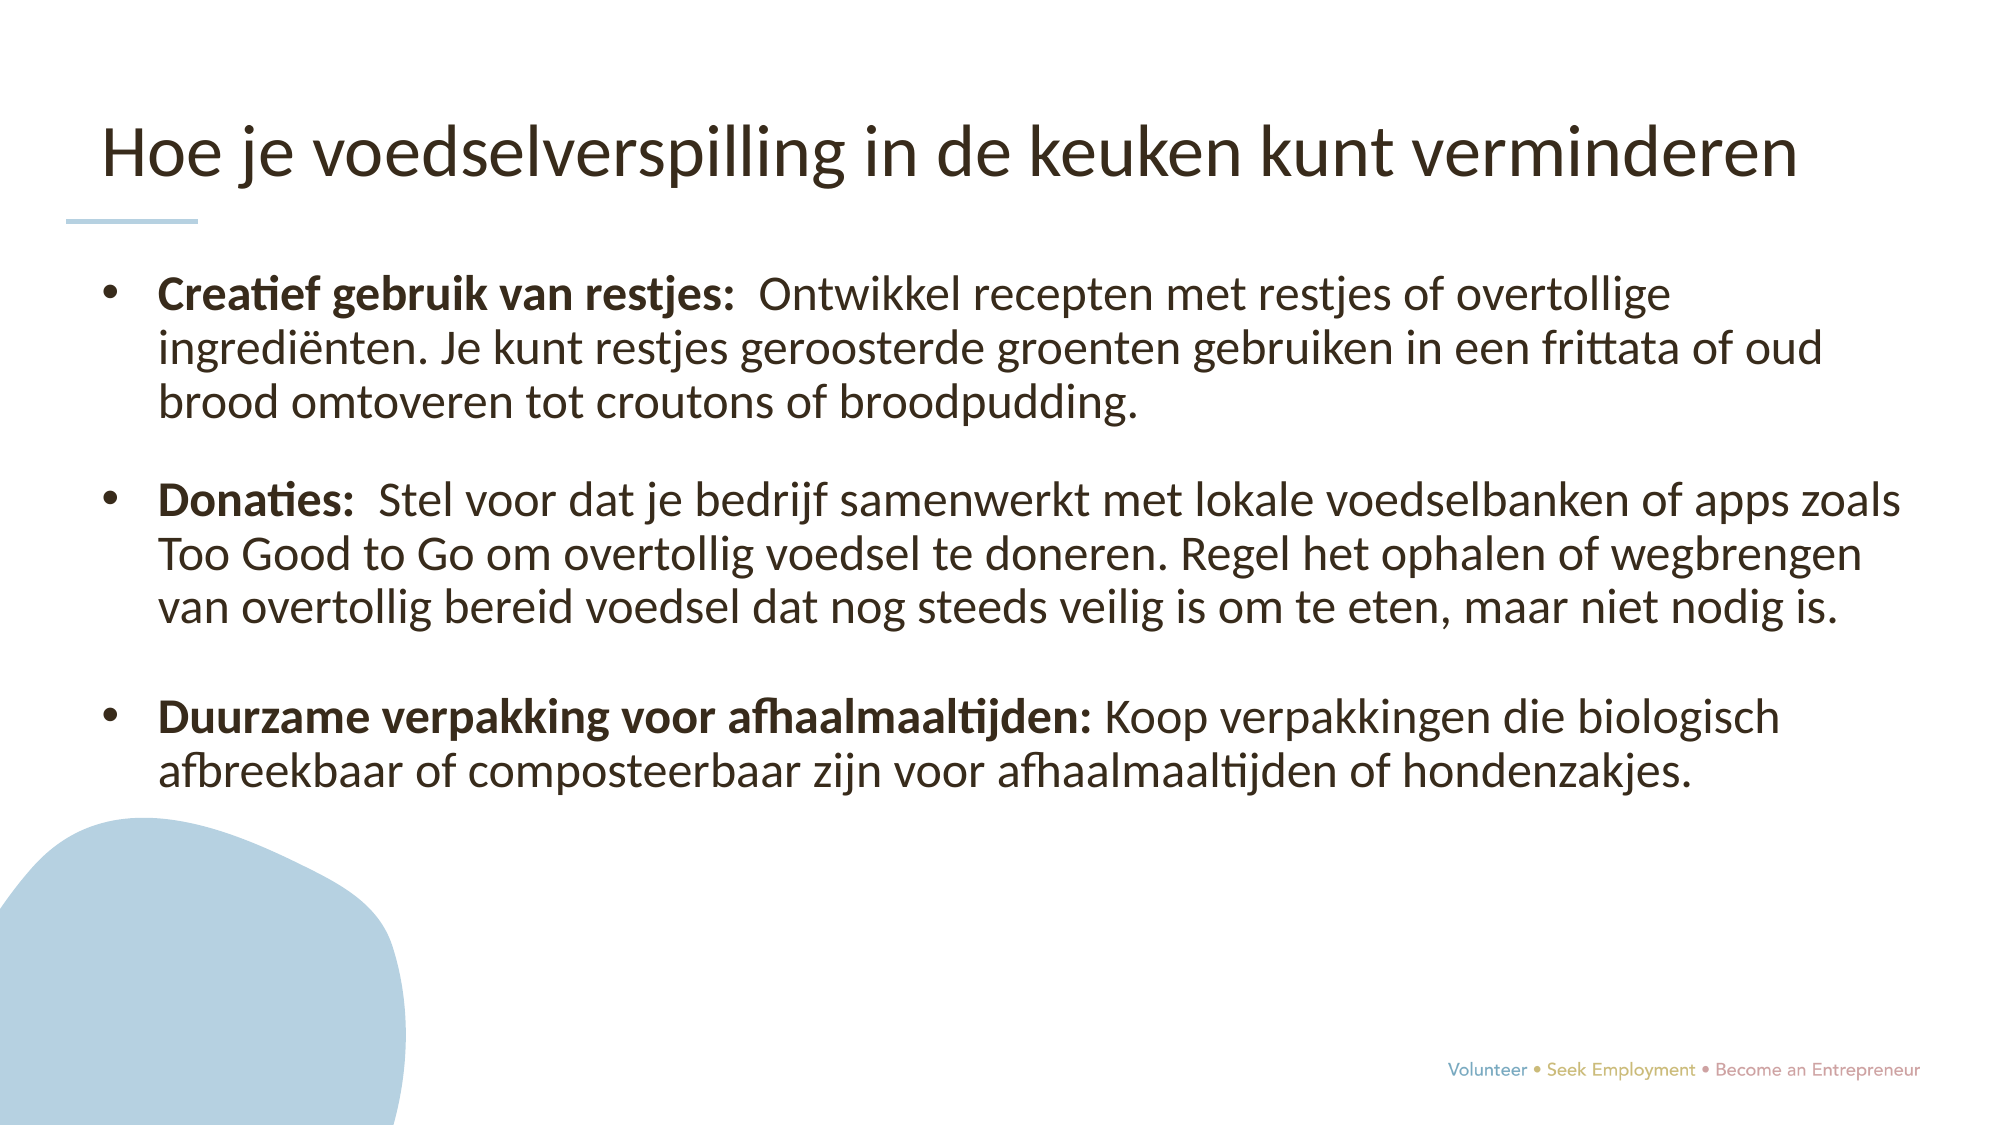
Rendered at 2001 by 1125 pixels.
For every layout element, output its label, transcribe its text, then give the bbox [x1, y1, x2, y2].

list Hoe je voedselverspilling in de keuken kunt verminderen [86, 105, 1928, 201]
list Creatief gebruik van restjes: Ontwikkel recepten met restjes of overtollige ingrediënten. Je kunt restjes geroosterde groenten gebruiken in een frittata of oud brood omtoveren tot croutons of broodpudding. Donaties: Stel voor dat je bedrijf samenwerkt met lokale voedselbanken of apps zoals Too Good to Go om overtollig voedsel te doneren. Regel het ophalen of wegbrengen van overtollig bereid voedsel dat nog steeds veilig is om te eten, maar niet nodig is. Duurzame verpakking voor afhaalmaaltijden: Koop verpakkingen die biologisch afbreekbaar of composteerbaar zijn voor afhaalmaaltijden of hondenzakjes. [86, 259, 1928, 973]
picture [1418, 1046, 1971, 1103]
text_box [0, 817, 406, 1125]
text_box [66, 219, 198, 224]
